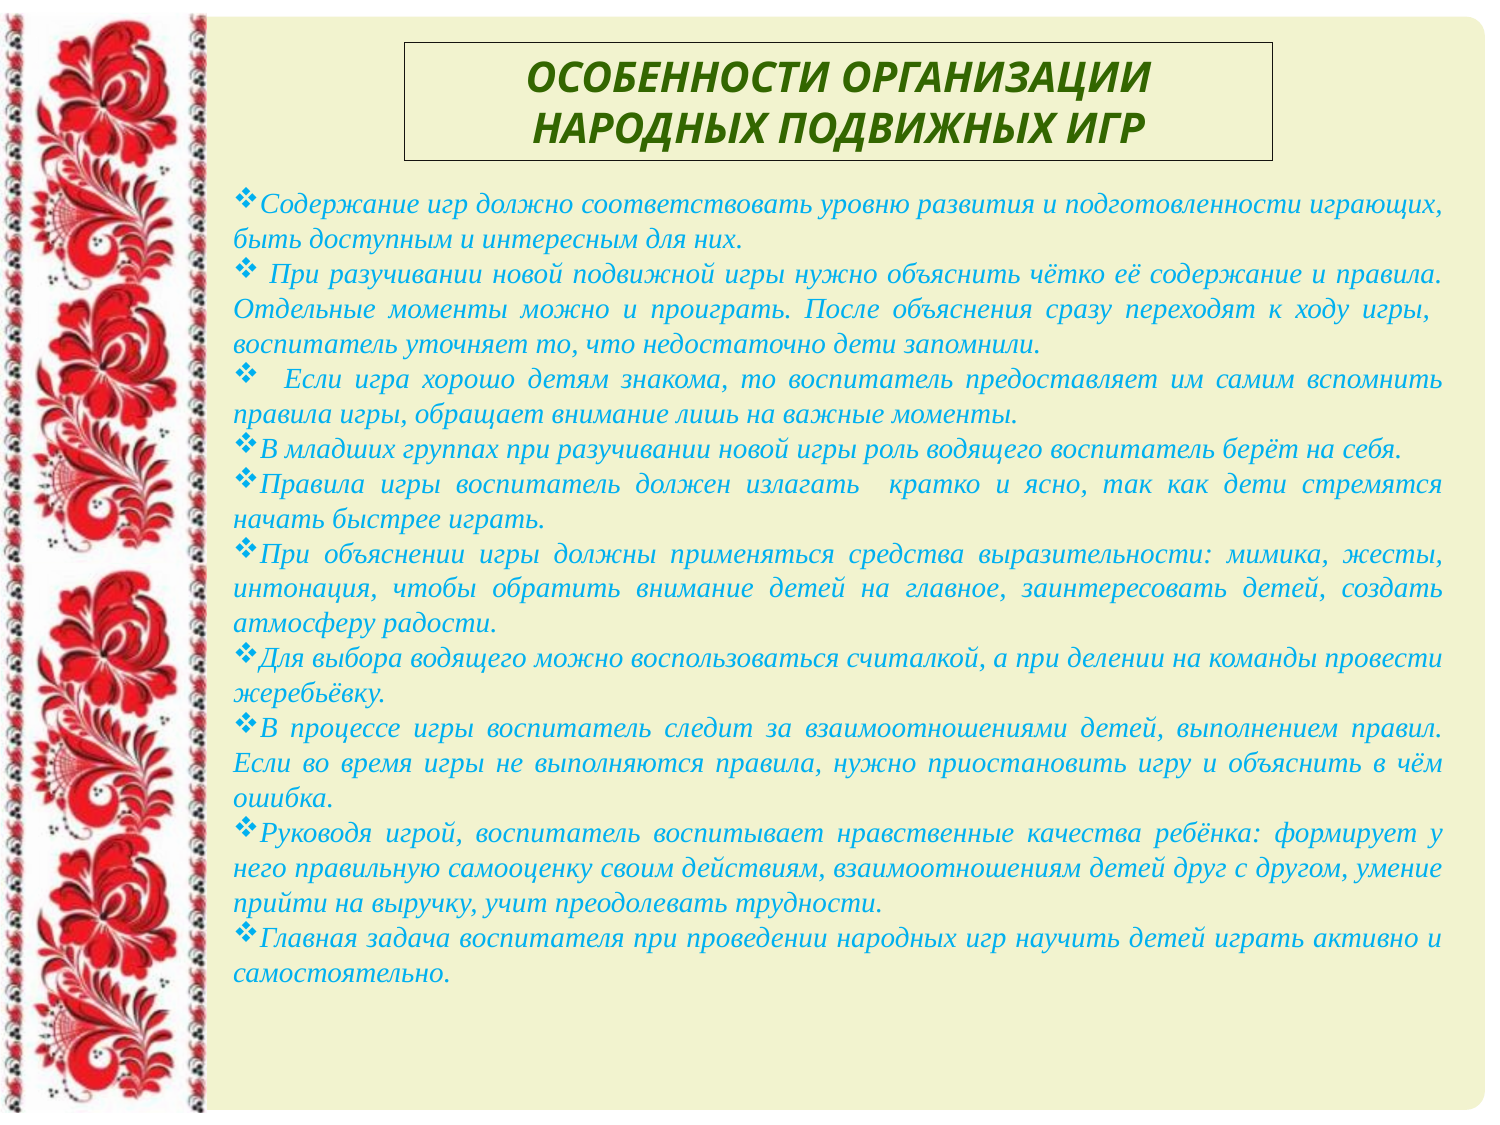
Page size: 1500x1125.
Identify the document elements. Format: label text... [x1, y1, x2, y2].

text_box Содержание игр должно соответствовать уровню развития и подготовленности играющих, быть доступным и интересным для них. При разучивании новой подвижной игры нужно объяснить чётко её содержание и правила. Отдельные моменты можно и проиграть. После объяснения сразу переходят к ходу игры, воспитатель уточняет то, что недостаточно дети запомнили. Если игра хорошо детям знакома, то воспитатель предоставляет им самим вспомнить правила игры, обращает внимание лишь на важные моменты. В младших группах при разучивании новой игры роль водящего воспитатель берёт на себя. Правила игры воспитатель должен излагать кратко и ясно, так как дети стремятся начать быстрее играть. При объяснении игры должны применяться средства выразительности: мимика, жесты, интонация, чтобы обратить внимание детей на главное, заинтересовать детей, создать атмосферу радости. Для выбора водящего можно воспользоваться считалкой, а при делении на команды провести жеребьёвку. В процессе игры воспитатель следит за взаимоотношениями детей, выполнением правил. Если во время игры не выполняются правила, нужно приостановить игру и объяснить в чём ошибка. Руководя игрой, воспитатель воспитывает нравственные качества ребёнка: формирует у него правильную самооценку своим действиям, взаимоотношениям детей друг с другом, умение прийти на выручку, учит преодолевать трудности. Главная задача воспитателя при проведении народных игр научить детей играть активно и самостоятельно. [218, 176, 1459, 1076]
picture [0, 13, 379, 562]
text_box Особенности организации народных подвижных игр [404, 42, 1273, 161]
picture [0, 563, 379, 1112]
